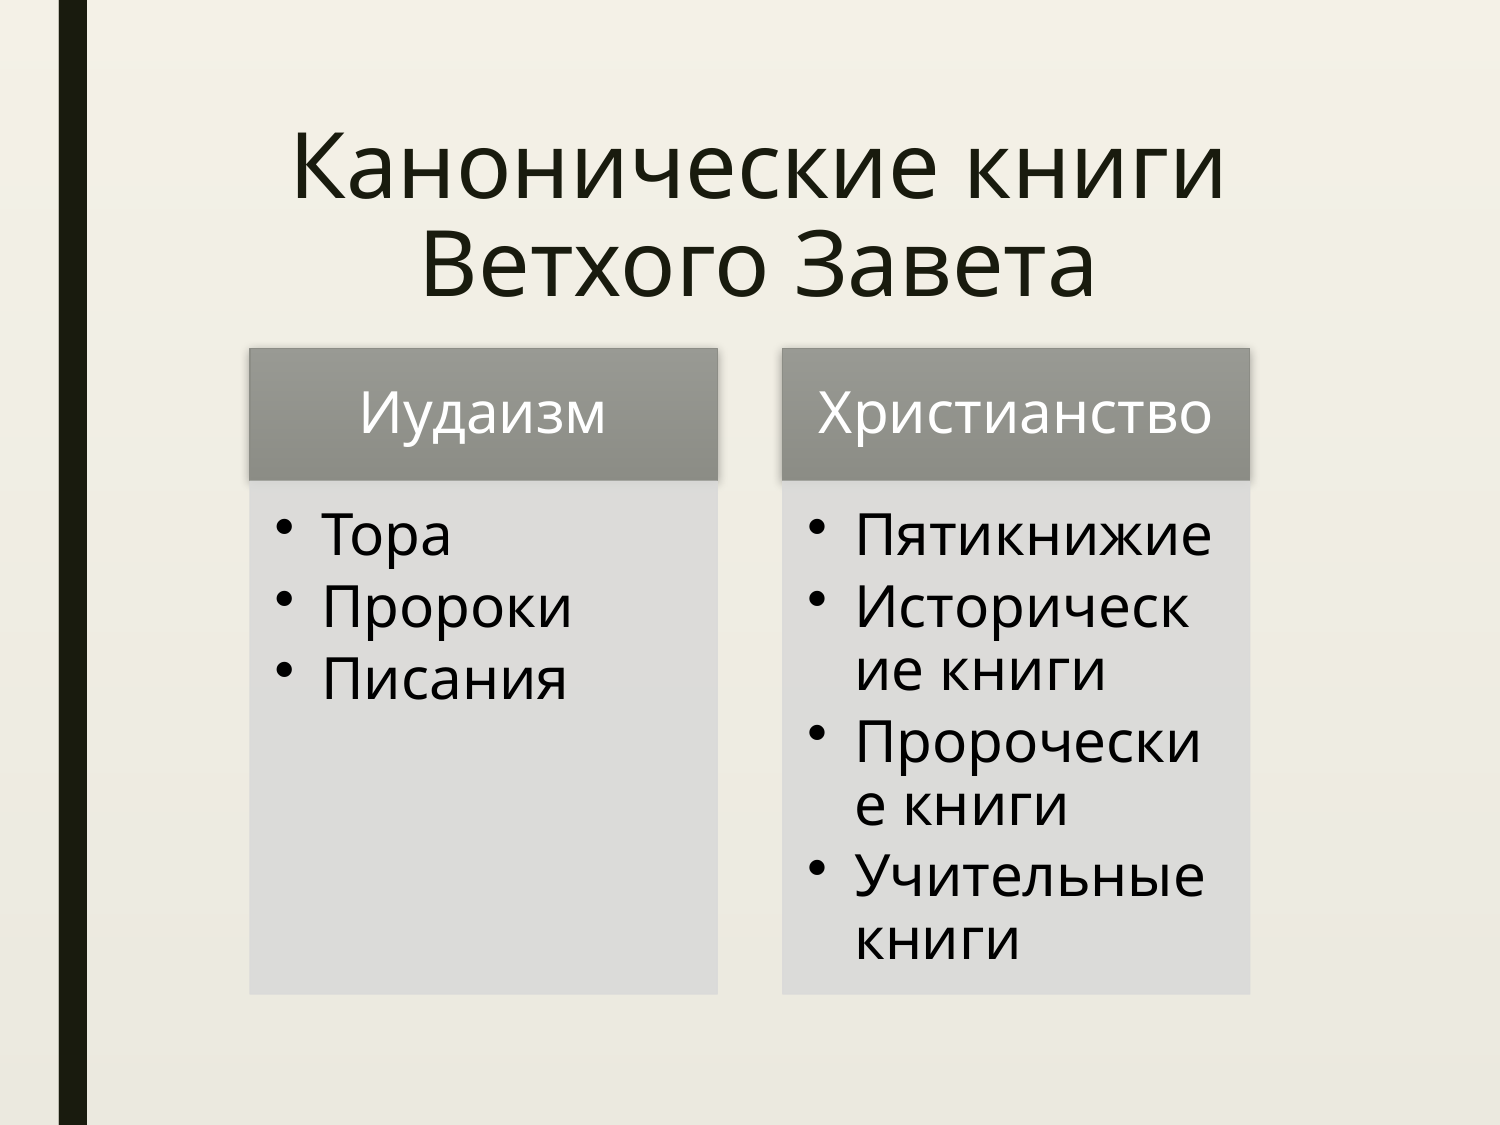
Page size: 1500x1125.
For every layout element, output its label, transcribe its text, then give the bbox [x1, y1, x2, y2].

title Канонические книги Ветхого Завета [168, 112, 1351, 357]
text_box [249, 338, 1250, 1005]
